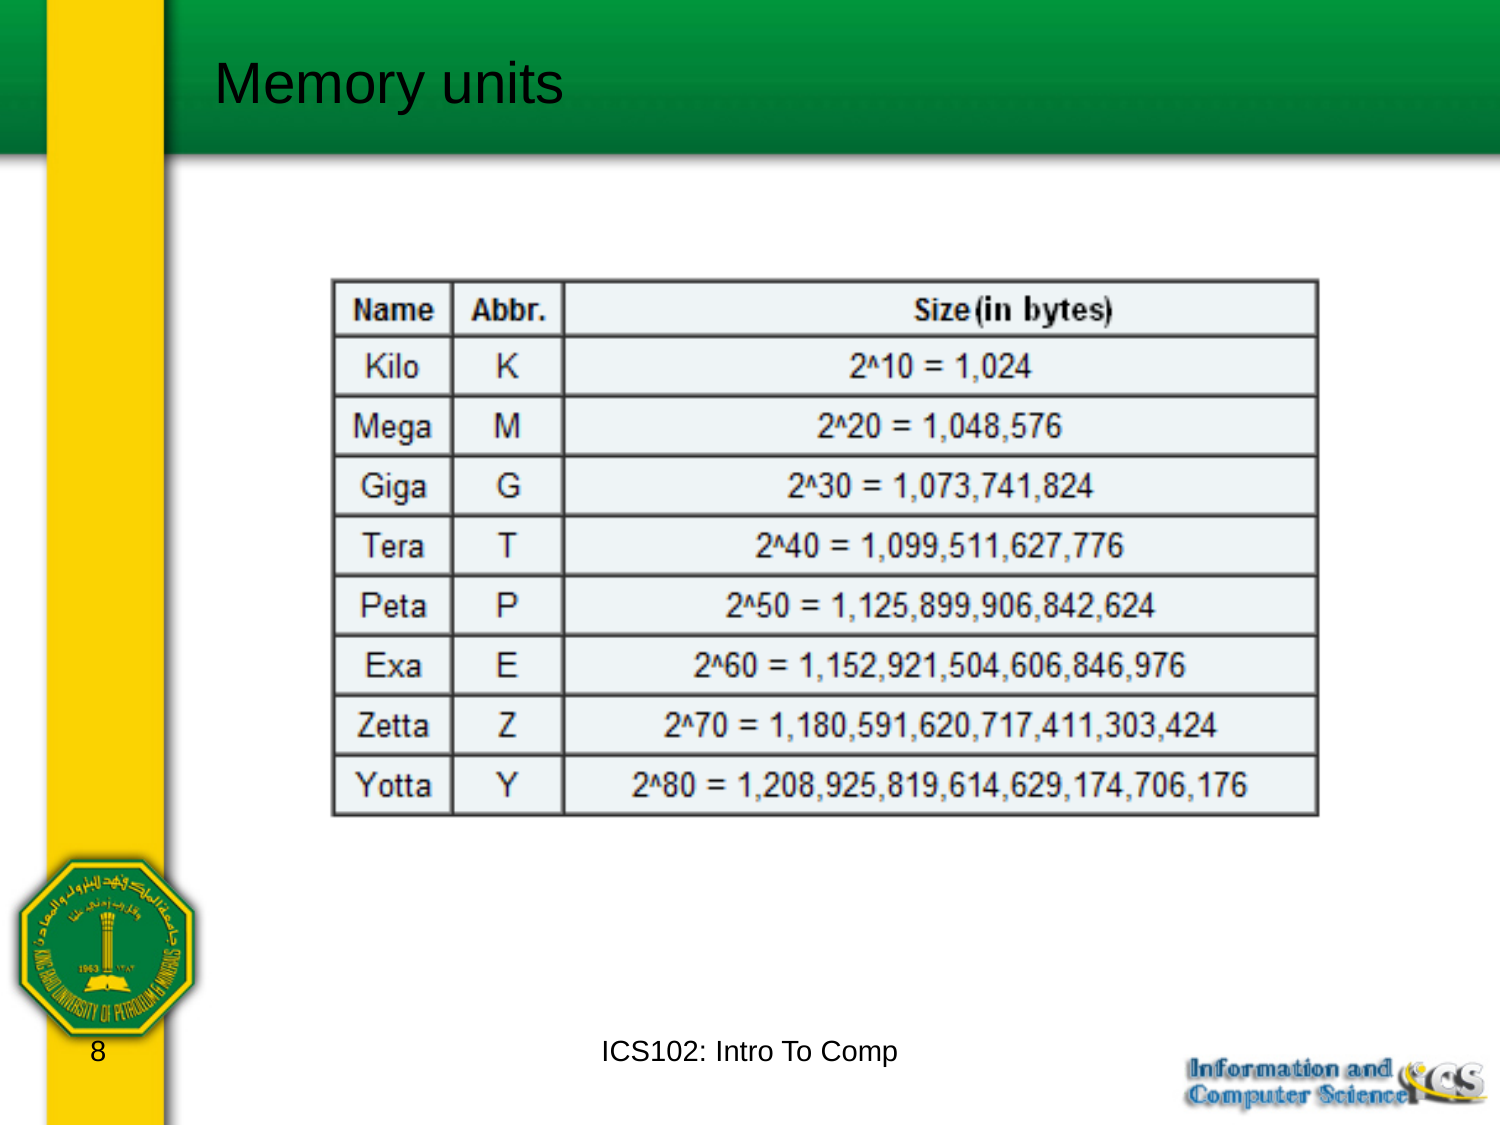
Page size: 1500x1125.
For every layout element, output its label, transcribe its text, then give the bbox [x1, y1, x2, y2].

slide_number 8 [74, 1024, 426, 1103]
text_box Memory units [200, 37, 1350, 123]
footer ICS102: Intro To Comp [512, 1024, 988, 1103]
picture [0, 0, 1500, 1125]
